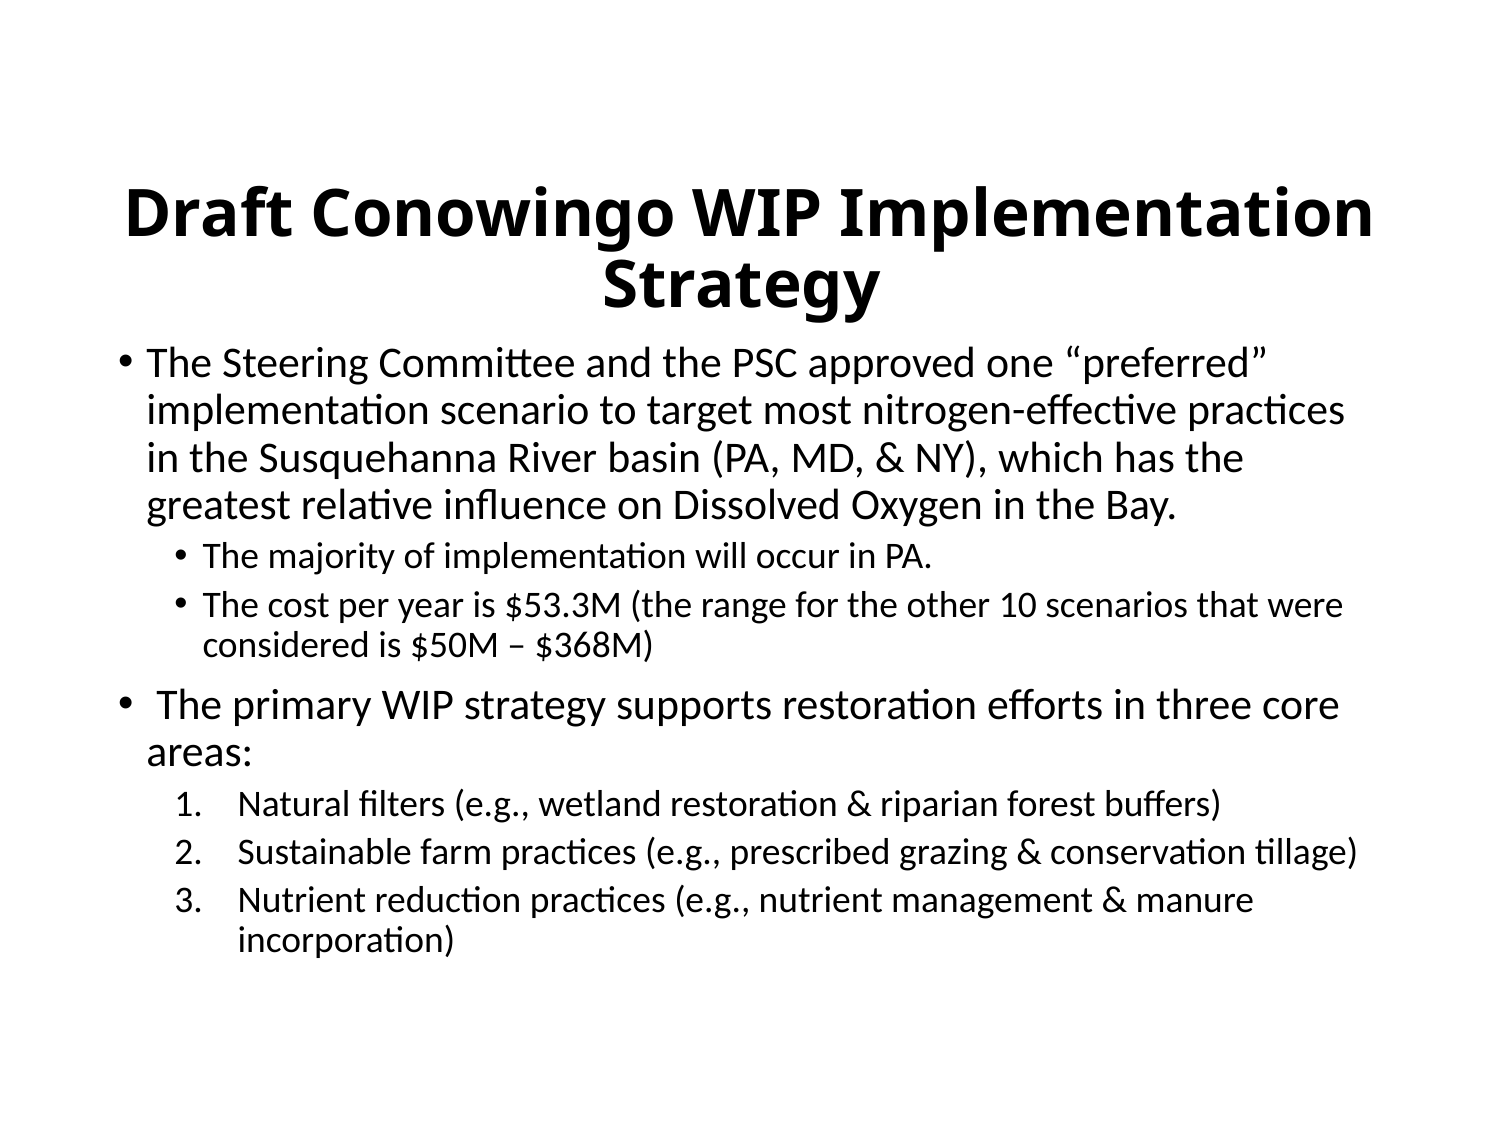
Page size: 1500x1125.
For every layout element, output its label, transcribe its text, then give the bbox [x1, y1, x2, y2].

title Draft Conowingo WIP Implementation Strategy [103, 169, 1397, 332]
list The Steering Committee and the PSC approved one “preferred” implementation scenario to target most nitrogen-effective practices in the Susquehanna River basin (PA, MD, & NY), which has the greatest relative influence on Dissolved Oxygen in the Bay. The majority of implementation will occur in PA. The cost per year is $53.3M (the range for the other 10 scenarios that were considered is $50M – $368M) The primary WIP strategy supports restoration efforts in three core areas: Natural filters (e.g., wetland restoration & riparian forest buffers) Sustainable farm practices (e.g., prescribed grazing & conservation tillage) Nutrient reduction practices (e.g., nutrient management & manure incorporation) [103, 332, 1397, 972]
